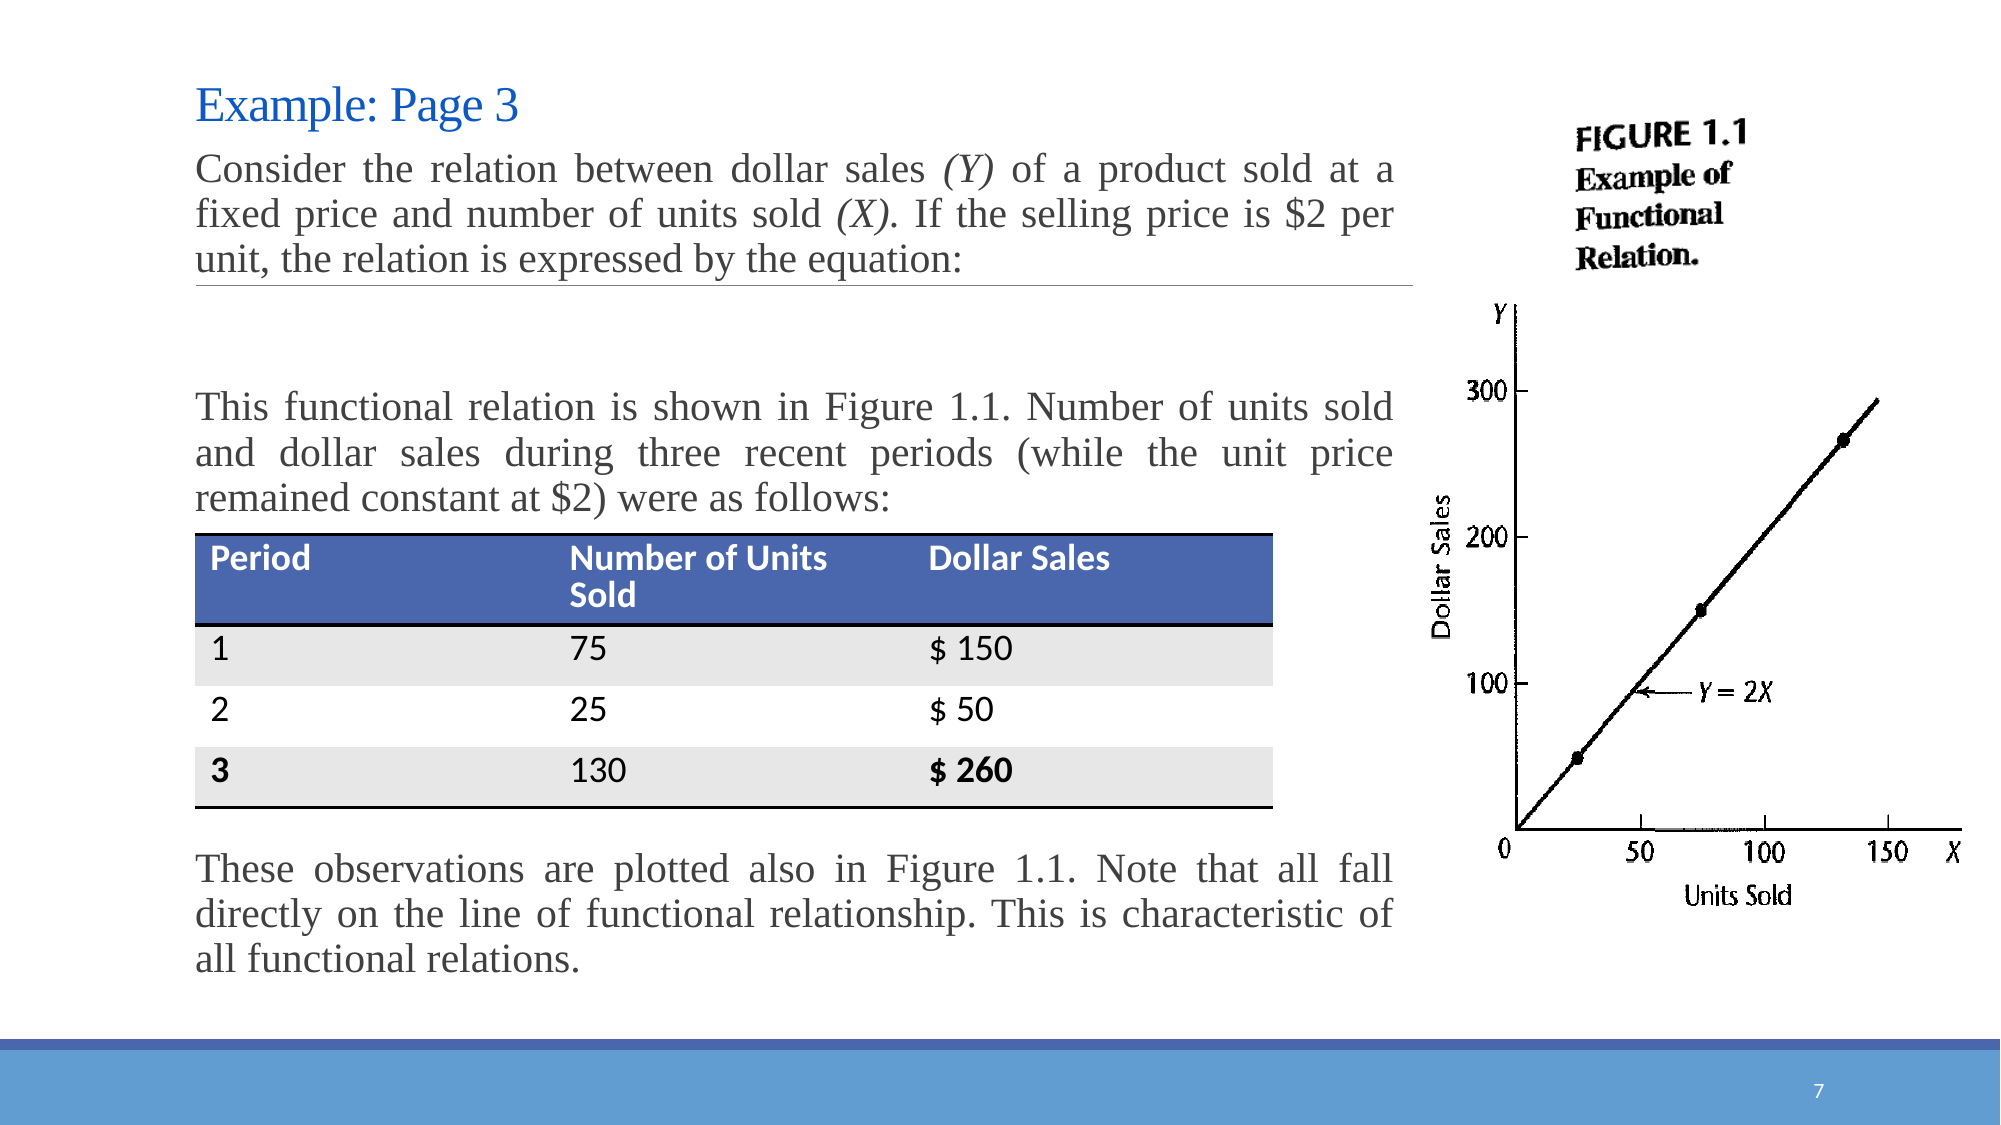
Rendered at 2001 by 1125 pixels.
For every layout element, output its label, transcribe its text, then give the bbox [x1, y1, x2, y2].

table_header Number of Units Sold [555, 536, 914, 623]
table_cell 1 [195, 627, 555, 686]
slide_number 7 [1624, 1059, 1840, 1120]
table_cell 75 [555, 627, 914, 686]
table_cell 2 [195, 686, 555, 747]
table_header Period [195, 536, 555, 623]
table_cell $ 150 [914, 627, 1273, 686]
table_cell 3 [195, 747, 555, 806]
table_cell 130 [555, 747, 914, 806]
table_header Dollar Sales [914, 536, 1273, 623]
table_cell $ 50 [914, 686, 1273, 747]
picture [1412, 282, 1983, 915]
table_cell $ 260 [914, 747, 1273, 806]
table_cell 25 [555, 686, 914, 747]
picture [1570, 103, 1751, 281]
title Example: Page 3 [180, 47, 1830, 139]
